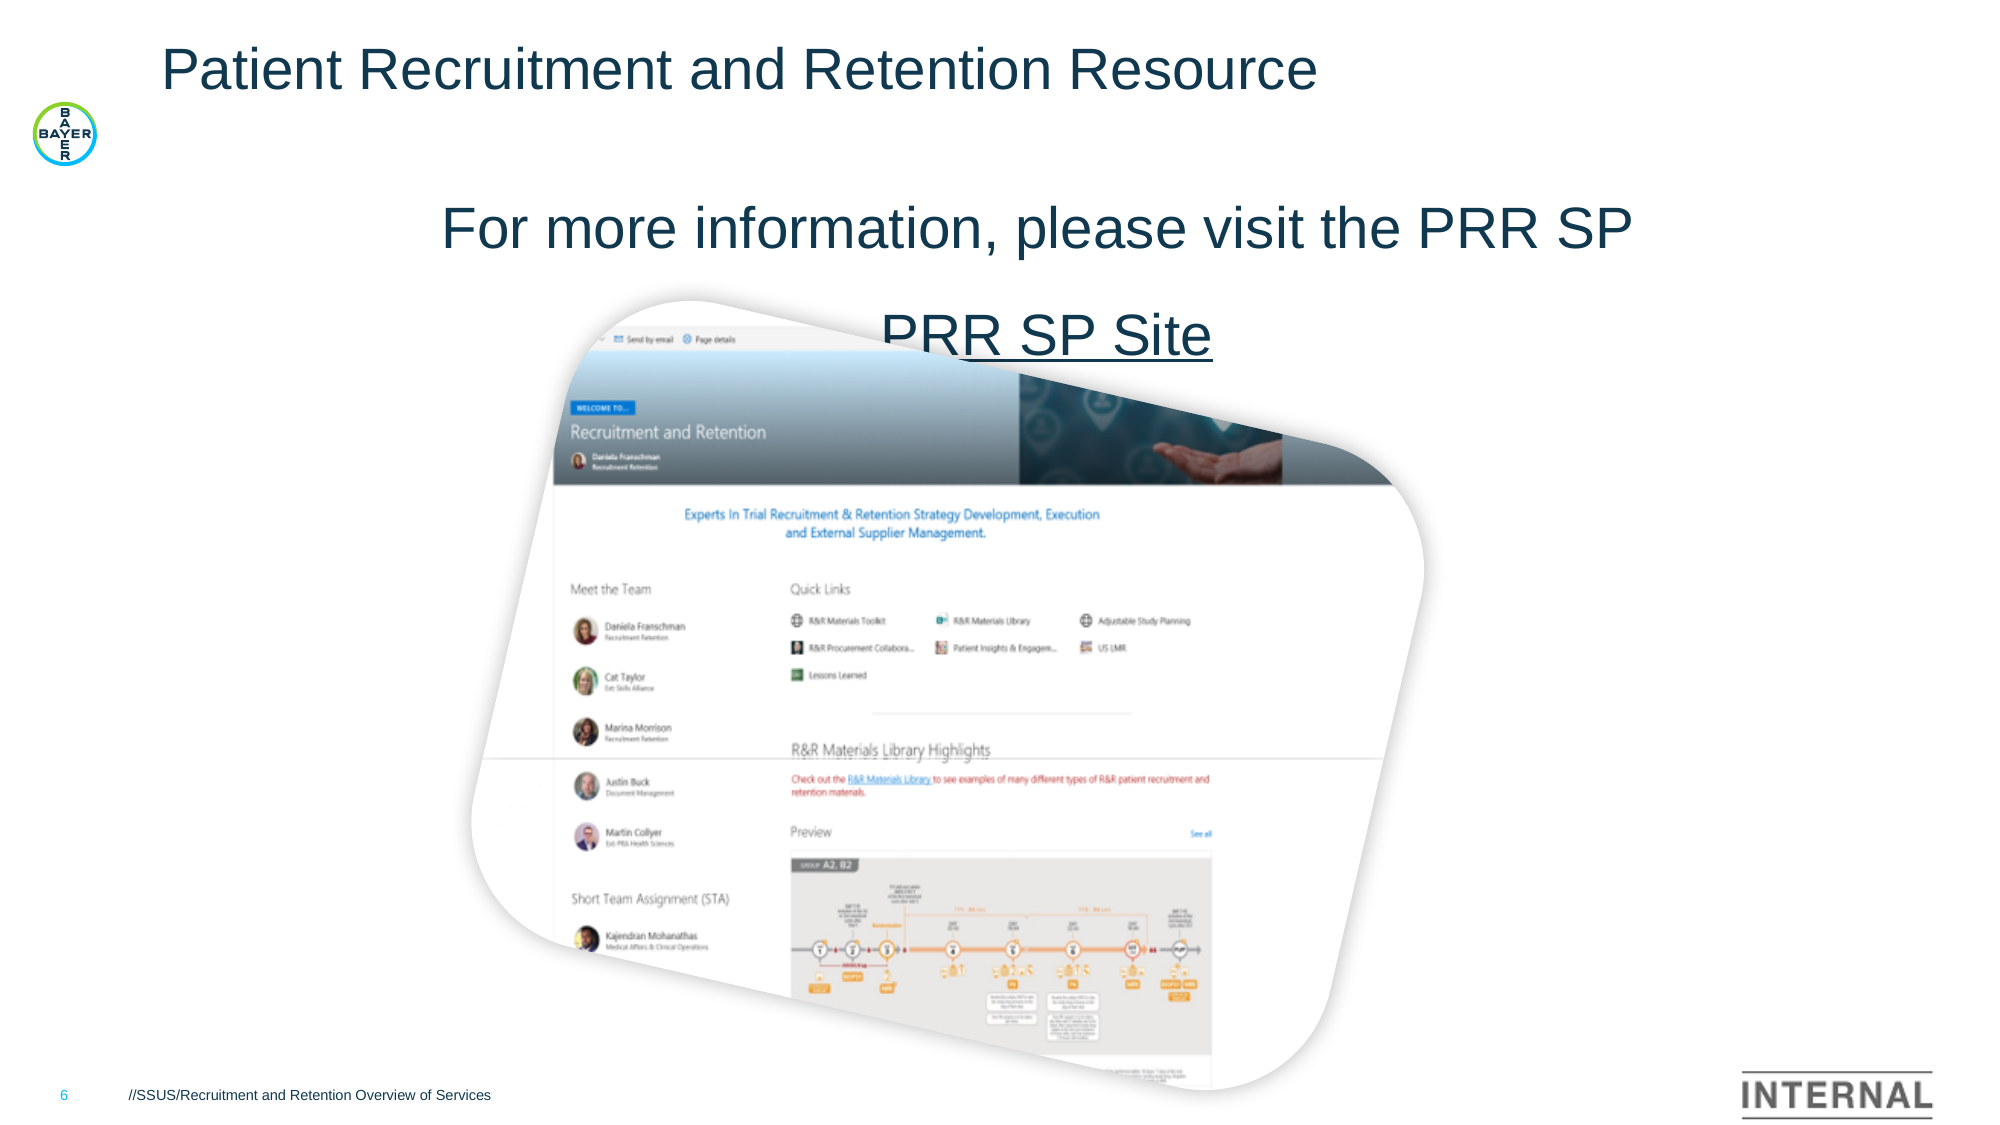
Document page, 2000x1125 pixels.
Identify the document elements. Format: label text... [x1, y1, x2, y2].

slide_number 6 [32, 1085, 97, 1104]
picture [1741, 1070, 1934, 1121]
picture [471, 300, 1425, 1091]
picture [64, 105, 81, 111]
list For more information, please visit the PRR SP PRR SP Site [414, 188, 1680, 606]
footer //SSUS/Recruitment and Retention Overview of Services [128, 1085, 1066, 1104]
title Patient Recruitment and Retention Resource [161, 29, 1933, 172]
